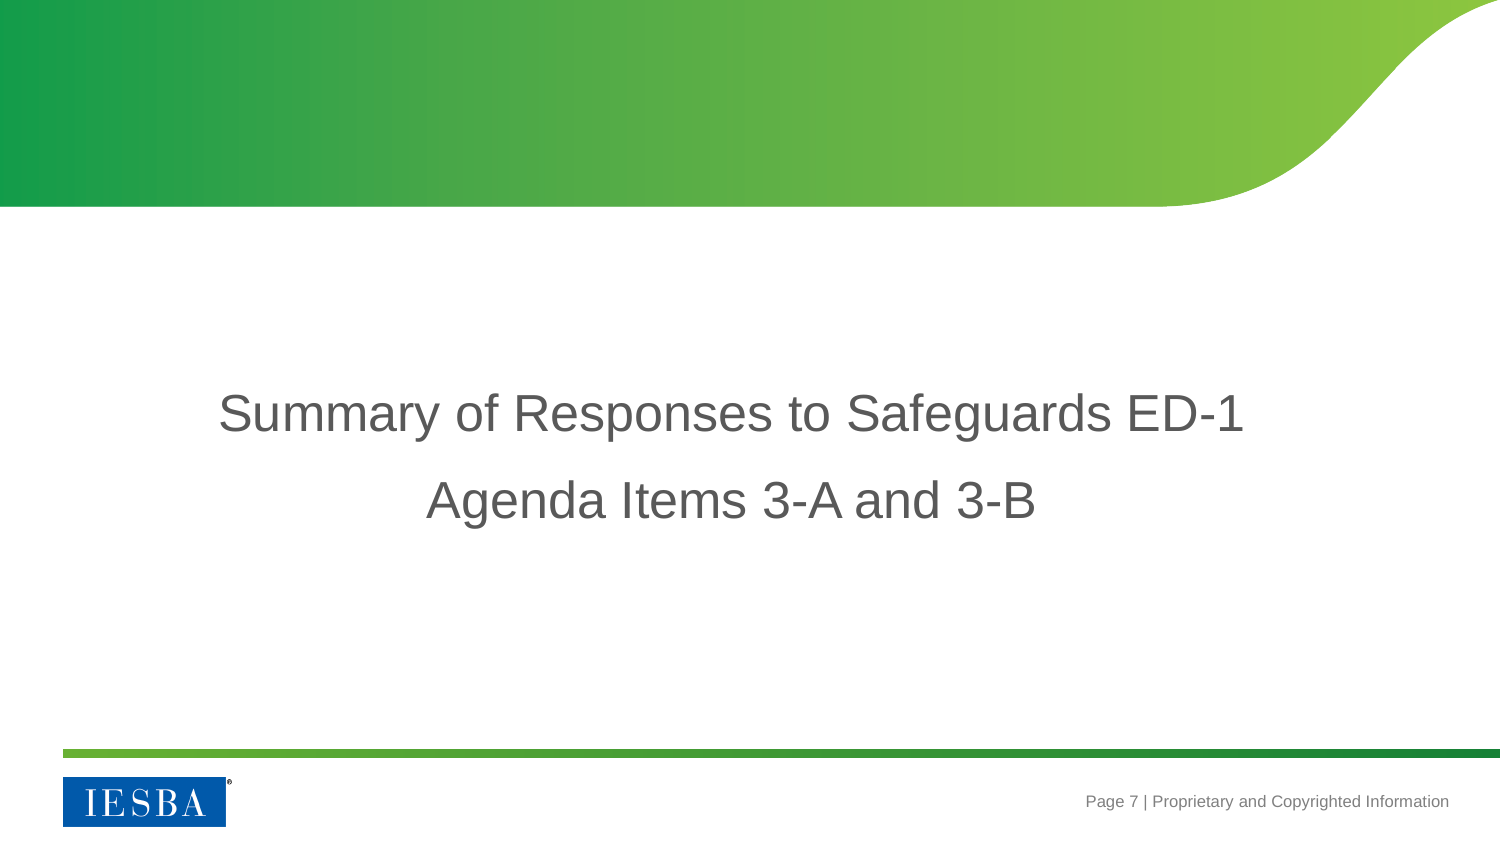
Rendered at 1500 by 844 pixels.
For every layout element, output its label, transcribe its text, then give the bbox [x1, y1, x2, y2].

text_box Summary of Responses to Safeguards ED-1 Agenda Items 3-A and 3-B [0, 209, 1466, 735]
picture [0, 0, 1500, 207]
picture [63, 777, 232, 827]
text_box [50, 84, 1350, 150]
